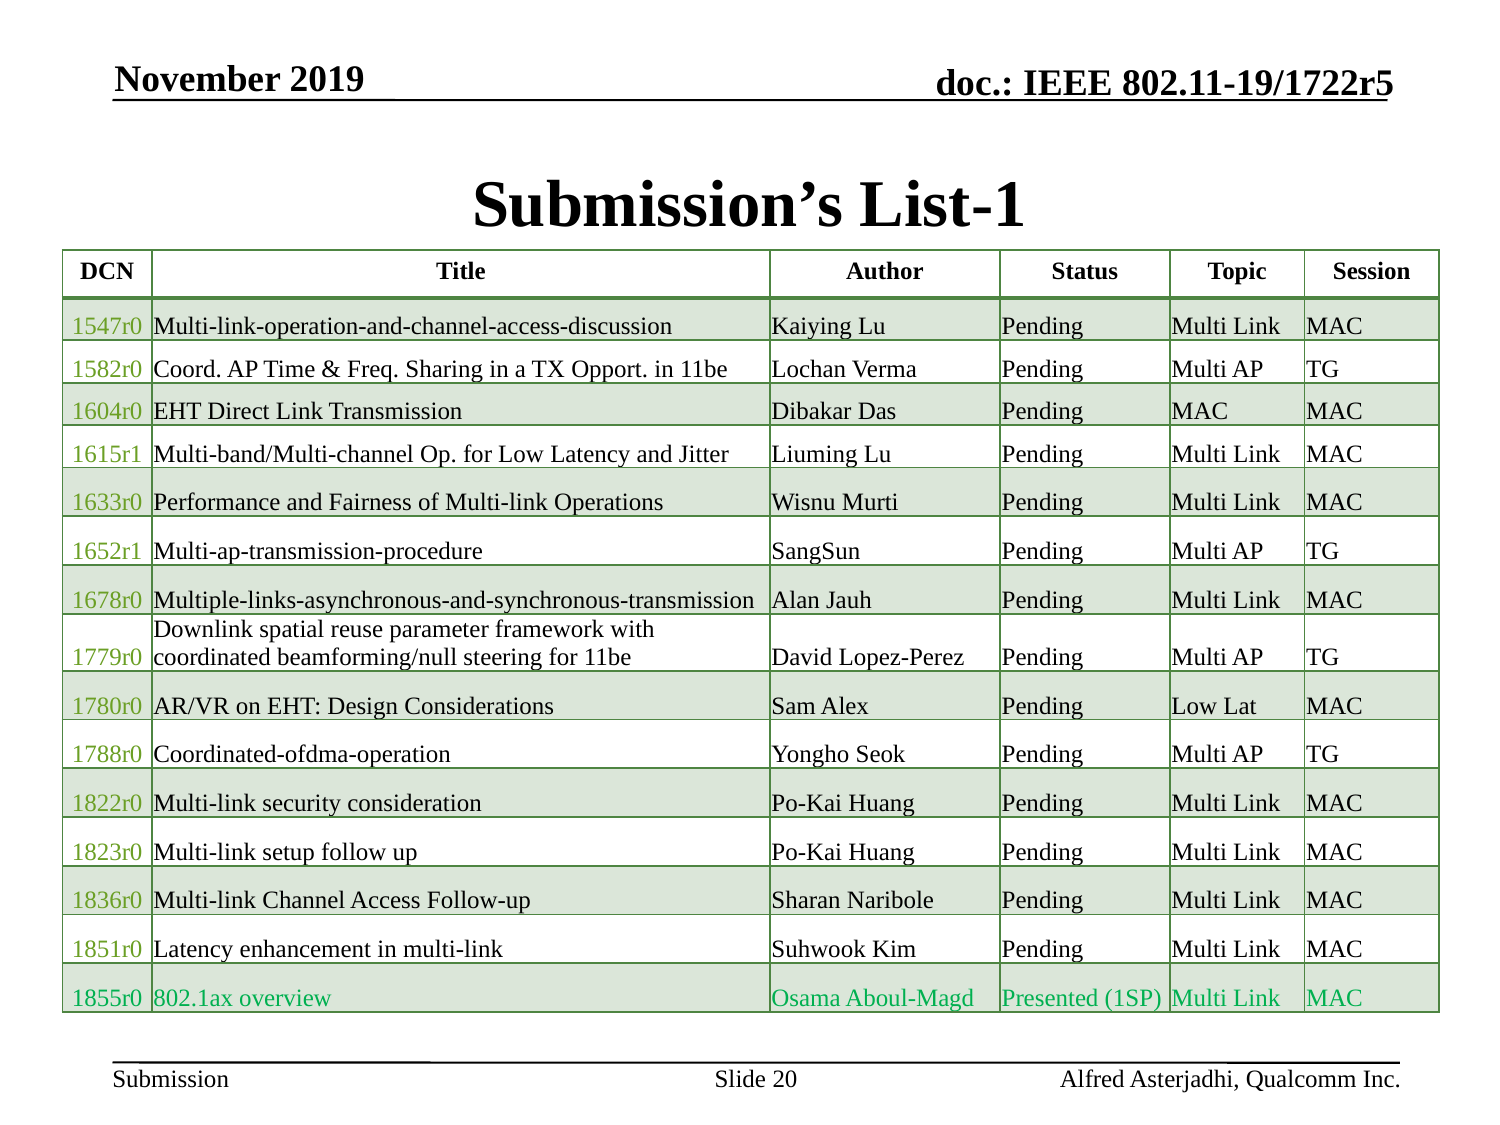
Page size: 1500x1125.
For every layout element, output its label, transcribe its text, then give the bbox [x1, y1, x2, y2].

table_cell Multiple-links-asynchronous-and-synchronous-transmission [153, 566, 769, 613]
table_cell 1851r0 [63, 915, 151, 962]
table_cell Coord. AP Time & Freq. Sharing in a TX Opport. in 11be [153, 341, 769, 382]
table_cell Dibakar Das [771, 384, 999, 424]
table_cell Multi-link security consideration [153, 769, 769, 816]
table_cell David Lopez-Perez [771, 615, 999, 670]
title Submission’s List-1 [112, 112, 1388, 249]
table_cell 1823r0 [63, 818, 151, 865]
table_cell Wisnu Murti [771, 468, 999, 515]
table_cell MAC [1305, 426, 1438, 467]
slide_number Slide 20 [712, 1061, 800, 1123]
table_cell Po-Kai Huang [771, 769, 999, 816]
table_cell Low Lat [1171, 672, 1304, 719]
table_cell Multi AP [1171, 615, 1304, 670]
table_cell Pending [1001, 566, 1169, 613]
table_header Title [153, 251, 769, 296]
table_cell Osama Aboul-Magd [771, 964, 999, 1011]
table_cell 1855r0 [63, 964, 151, 1011]
table_cell 802.1ax overview [153, 964, 769, 1011]
table_cell 1652r1 [63, 517, 151, 564]
table_cell Pending [1001, 517, 1169, 564]
table_cell 1822r0 [63, 769, 151, 816]
footer Alfred Asterjadhi, Qualcomm Inc. [878, 1061, 1402, 1093]
table_cell Yongho Seok [771, 720, 999, 767]
table_cell Pending [1001, 818, 1169, 865]
table_cell MAC [1305, 384, 1438, 424]
table_cell 1780r0 [63, 672, 151, 719]
table_cell Multi Link [1171, 915, 1304, 962]
table_header Session [1305, 251, 1438, 296]
table_cell Performance and Fairness of Multi-link Operations [153, 468, 769, 515]
table_cell Pending [1001, 426, 1169, 467]
table_cell TG [1305, 517, 1438, 564]
table_cell Multi-band/Multi-channel Op. for Low Latency and Jitter [153, 426, 769, 467]
table_cell Pending [1001, 769, 1169, 816]
table_cell MAC [1171, 384, 1304, 424]
table_cell TG [1305, 615, 1438, 670]
table_cell 1836r0 [63, 867, 151, 914]
table_header Topic [1171, 251, 1304, 296]
table_cell Suhwook Kim [771, 915, 999, 962]
table_cell 1615r1 [63, 426, 151, 467]
table_cell Pending [1001, 867, 1169, 914]
table_cell MAC [1305, 818, 1438, 865]
table_cell MAC [1305, 769, 1438, 816]
table_cell Kaiying Lu [771, 300, 999, 339]
table_cell Pending [1001, 341, 1169, 382]
table_cell TG [1305, 720, 1438, 767]
table_cell Multi Link [1171, 426, 1304, 467]
table_cell Multi-link setup follow up [153, 818, 769, 865]
table_cell Multi Link [1171, 566, 1304, 613]
table_cell Latency enhancement in multi-link [153, 915, 769, 962]
table_cell Pending [1001, 384, 1169, 424]
table_cell Po-Kai Huang [771, 818, 999, 865]
table_cell Pending [1001, 615, 1169, 670]
table_cell Sharan Naribole [771, 867, 999, 914]
table_cell 1678r0 [63, 566, 151, 613]
table_cell MAC [1305, 468, 1438, 515]
table_cell MAC [1305, 964, 1438, 1011]
table_cell TG [1305, 341, 1438, 382]
table_cell AR/VR on EHT: Design Considerations [153, 672, 769, 719]
table_cell Multi Link [1171, 769, 1304, 816]
table_cell MAC [1305, 672, 1438, 719]
table_cell 1582r0 [63, 341, 151, 382]
table_cell 1633r0 [63, 468, 151, 515]
table_cell Multi-link-operation-and-channel-access-discussion [153, 300, 769, 339]
table_cell Pending [1001, 672, 1169, 719]
table_cell Alan Jauh [771, 566, 999, 613]
table_cell Pending [1001, 468, 1169, 515]
table_cell SangSun [771, 517, 999, 564]
table_cell Multi-ap-transmission-procedure [153, 517, 769, 564]
table_cell Coordinated-ofdma-operation [153, 720, 769, 767]
table_cell 1788r0 [63, 720, 151, 767]
table_cell Lochan Verma [771, 341, 999, 382]
table_cell EHT Direct Link Transmission [153, 384, 769, 424]
table_cell MAC [1305, 566, 1438, 613]
table_cell Multi-link Channel Access Follow-up [153, 867, 769, 914]
table_cell MAC [1305, 300, 1438, 339]
table_cell MAC [1305, 867, 1438, 914]
table_header Status [1001, 251, 1169, 296]
table_cell Presented (1SP) [1001, 964, 1169, 1011]
table_cell Sam Alex [771, 672, 999, 719]
table_cell Multi AP [1171, 720, 1304, 767]
table_cell Multi Link [1171, 468, 1304, 515]
table_cell Pending [1001, 915, 1169, 962]
table_cell Multi Link [1171, 300, 1304, 339]
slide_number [114, 54, 423, 100]
table_cell 1547r0 [63, 300, 151, 339]
table_cell 1779r0 [63, 615, 151, 670]
table_cell Multi AP [1171, 341, 1304, 382]
table_cell Pending [1001, 300, 1169, 339]
table_cell Pending [1001, 720, 1169, 767]
table_cell Multi Link [1171, 867, 1304, 914]
table_cell Multi Link [1171, 964, 1304, 1011]
table_cell Multi AP [1171, 517, 1304, 564]
table_header DCN [63, 251, 151, 296]
table_cell MAC [1305, 915, 1438, 962]
table_cell Multi Link [1171, 818, 1304, 865]
table_header Author [771, 251, 999, 296]
table_cell Downlink spatial reuse parameter framework with coordinated beamforming/null steering for 11be [153, 615, 769, 670]
table_cell Liuming Lu [771, 426, 999, 467]
table_cell 1604r0 [63, 384, 151, 424]
